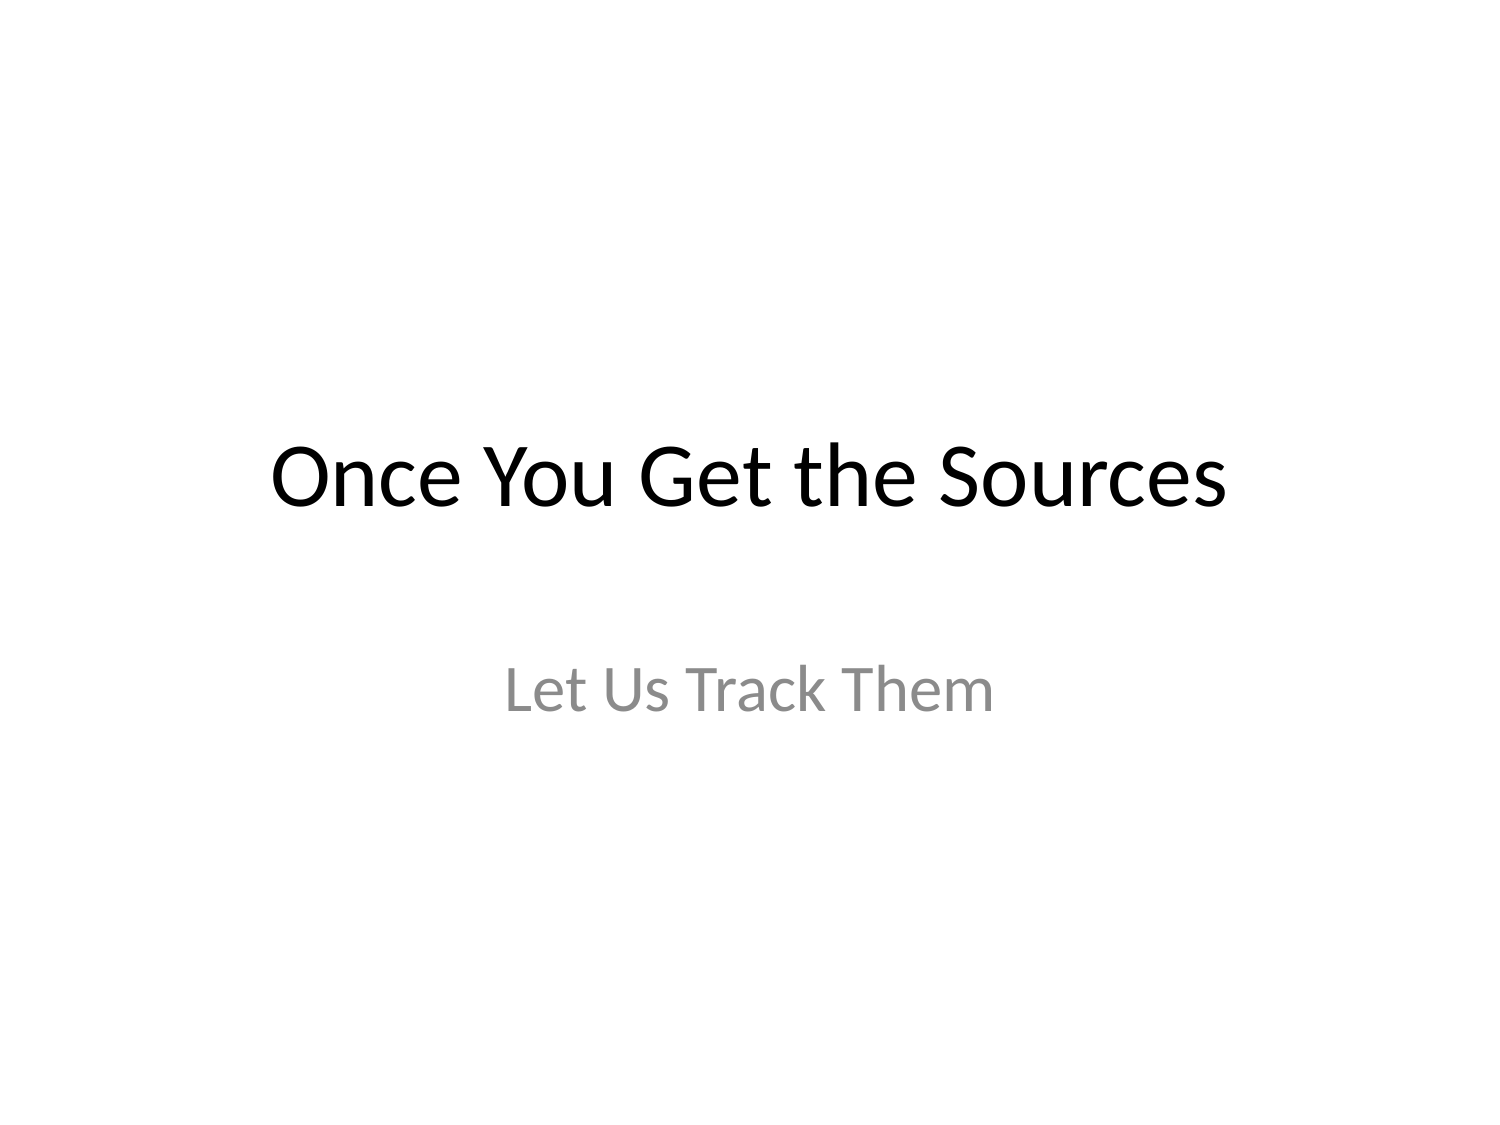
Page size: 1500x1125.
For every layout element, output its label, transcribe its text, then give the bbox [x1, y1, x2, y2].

title Once You Get the Sources [112, 349, 1388, 591]
subtitle Let Us Track Them [225, 637, 1275, 925]
